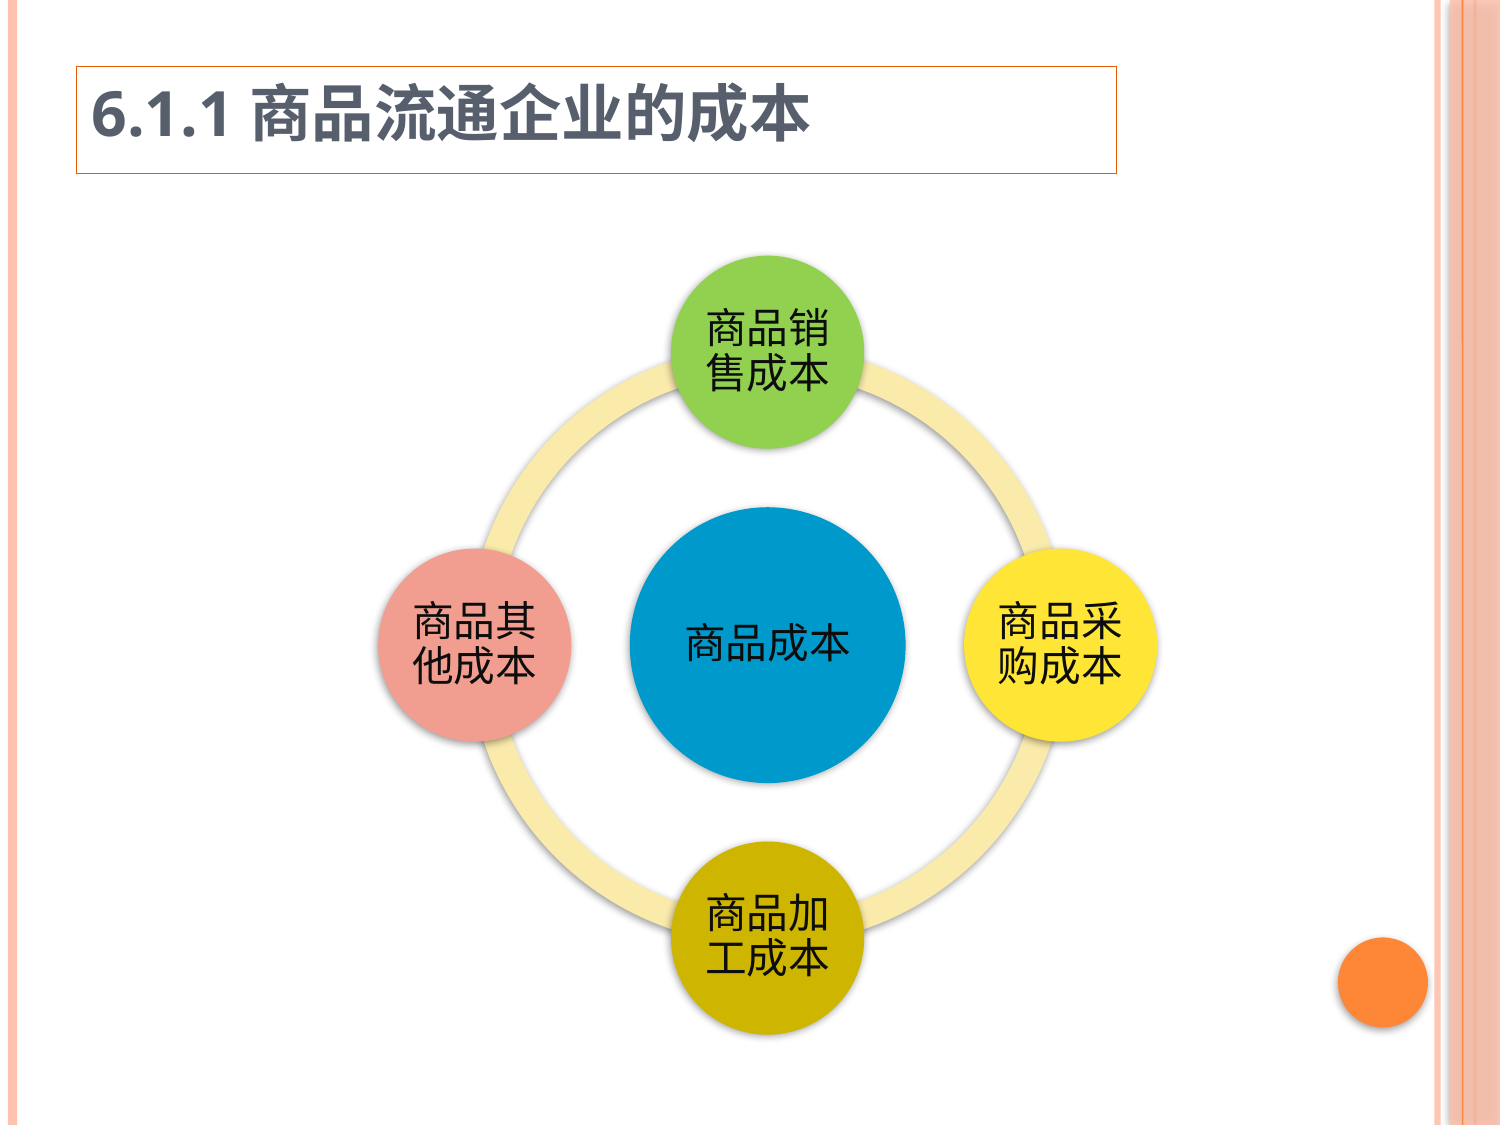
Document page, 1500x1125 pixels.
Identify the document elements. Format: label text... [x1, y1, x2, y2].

text_box 6.1.1商品流通企业的成本 [76, 66, 1117, 174]
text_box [135, 254, 1401, 1036]
